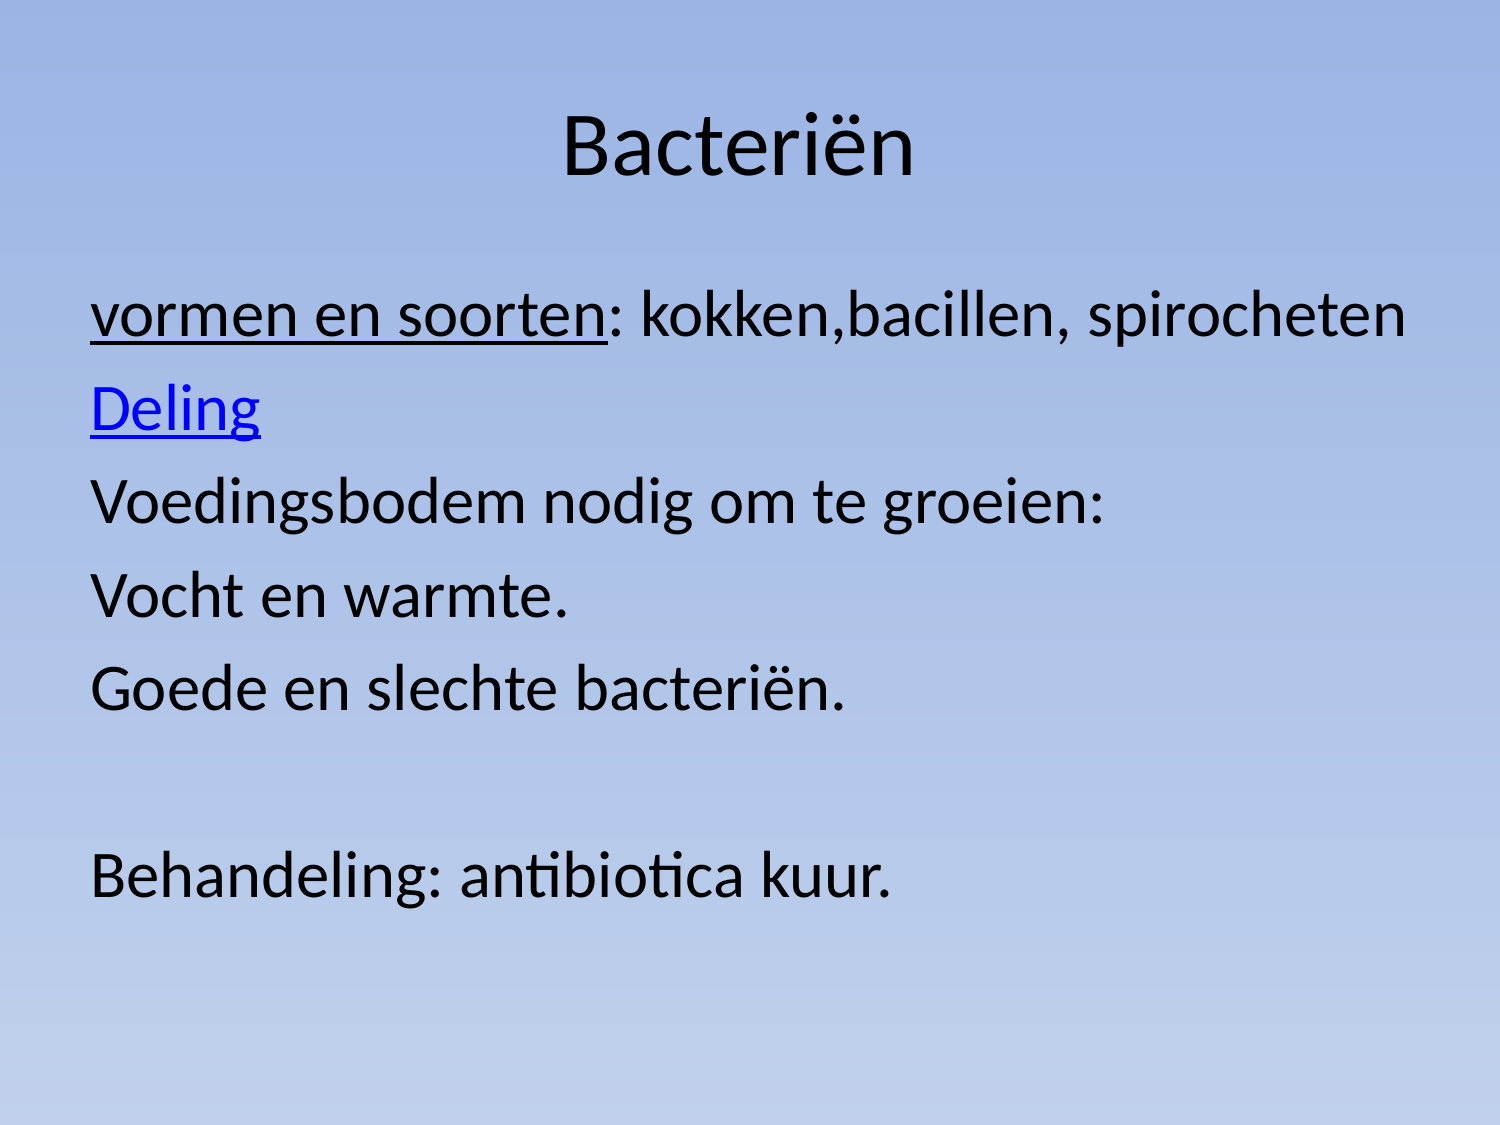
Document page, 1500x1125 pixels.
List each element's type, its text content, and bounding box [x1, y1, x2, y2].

list vormen en soorten: kokken,bacillen, spirocheten Deling Voedingsbodem nodig om te groeien: Vocht en warmte. Goede en slechte bacteriën. Behandeling: antibiotica kuur. [75, 262, 1425, 1005]
title Bacteriën [75, 45, 1425, 233]
